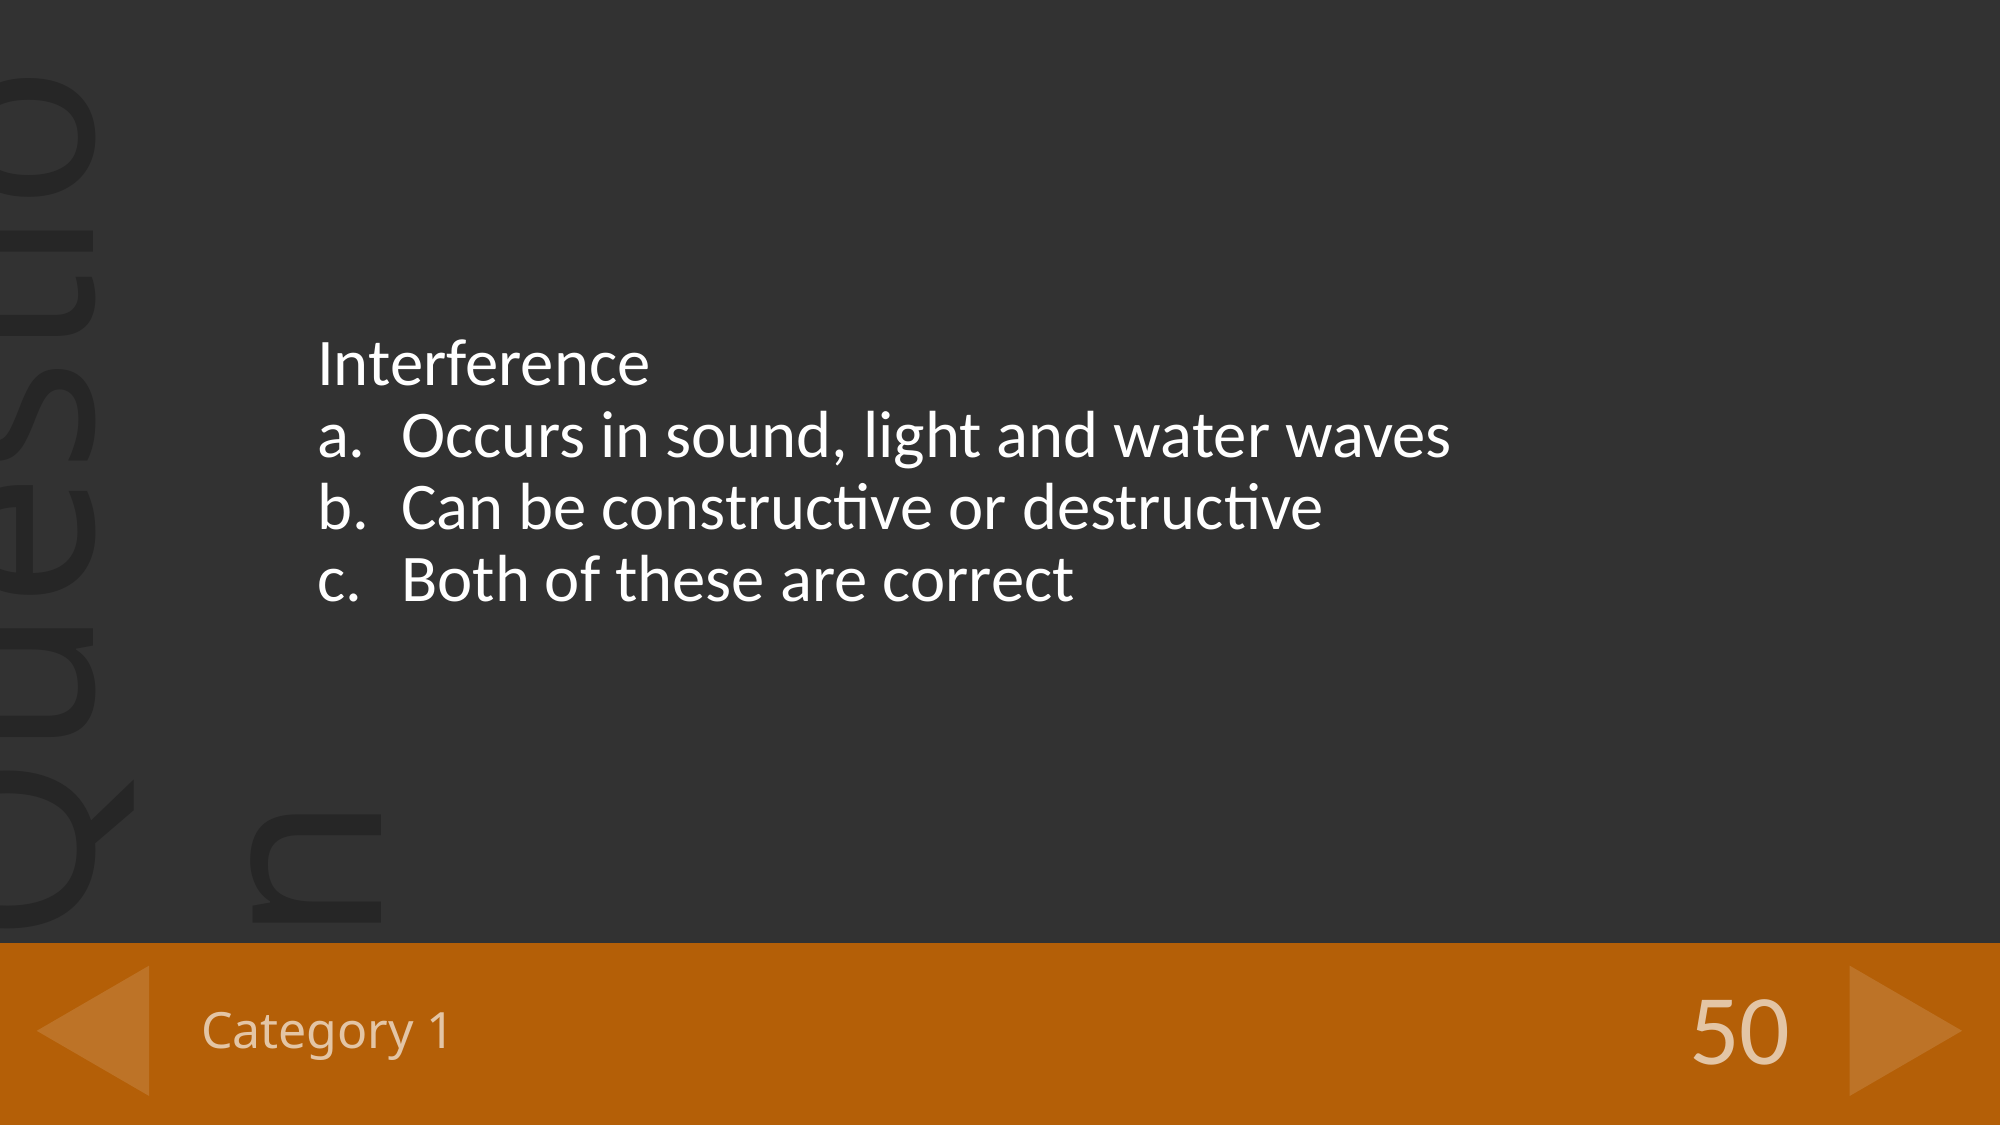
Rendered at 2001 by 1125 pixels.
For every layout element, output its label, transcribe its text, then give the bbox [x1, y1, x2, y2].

title Category 1 [185, 967, 1494, 1097]
list 50 [1494, 967, 1806, 1097]
list Interference Occurs in sound, light and water waves Can be constructive or destructive Both of these are correct [302, 307, 1760, 636]
